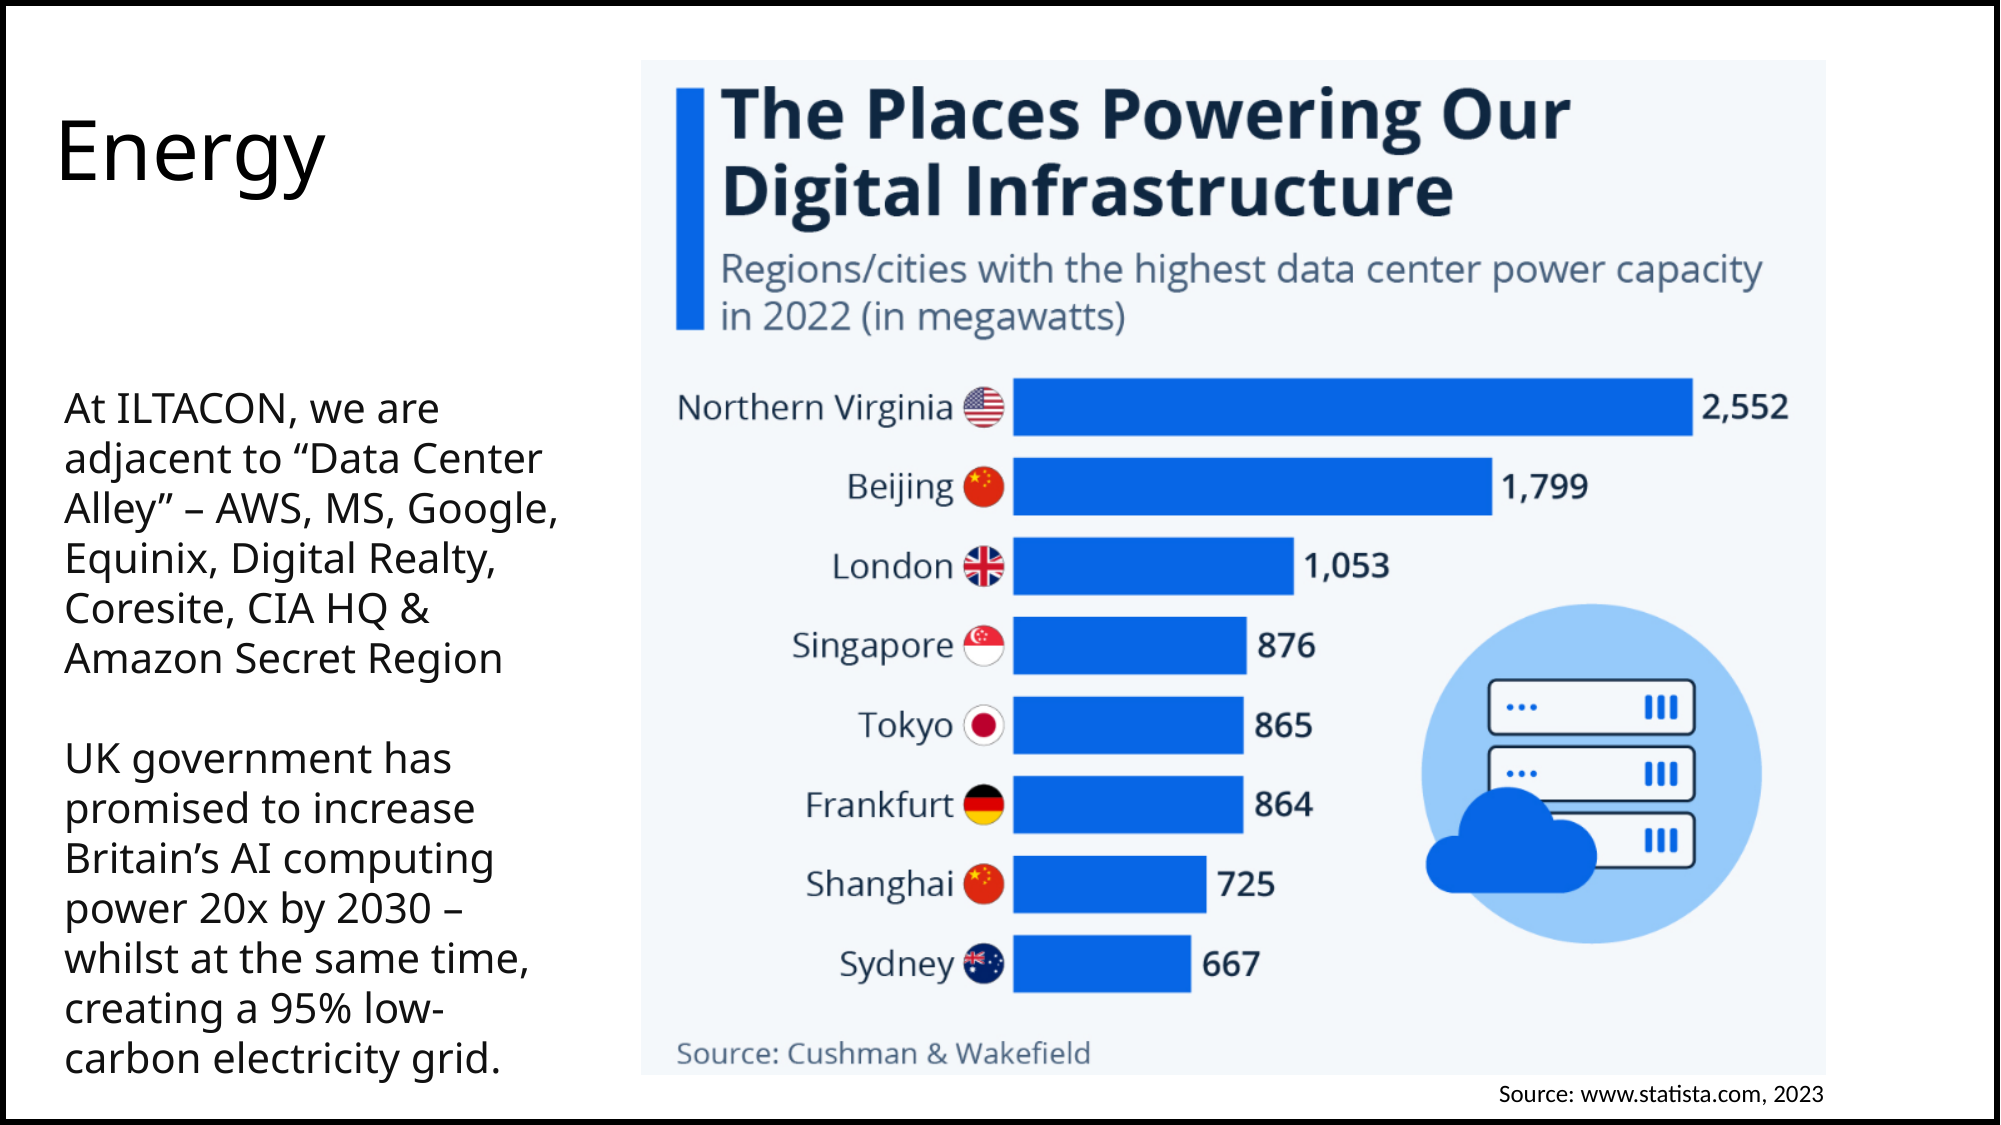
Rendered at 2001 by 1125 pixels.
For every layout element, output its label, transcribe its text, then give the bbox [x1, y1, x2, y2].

text_box Energy [39, 89, 641, 205]
text_box [0, 0, 2000, 1125]
text_box Source: www.statista.com, 2023 [1484, 1070, 1980, 1115]
picture [641, 60, 1826, 1075]
text_box At ILTACON, we are adjacent to “Data Center Alley” – AWS, MS, Google, Equinix, Digital Realty, Coresite, CIA HQ & Amazon Secret Region UK government has promised to increase Britain’s AI computing power 20x by 2030 – whilst at the same time, creating a 95% low-carbon electricity grid. [49, 374, 596, 1125]
